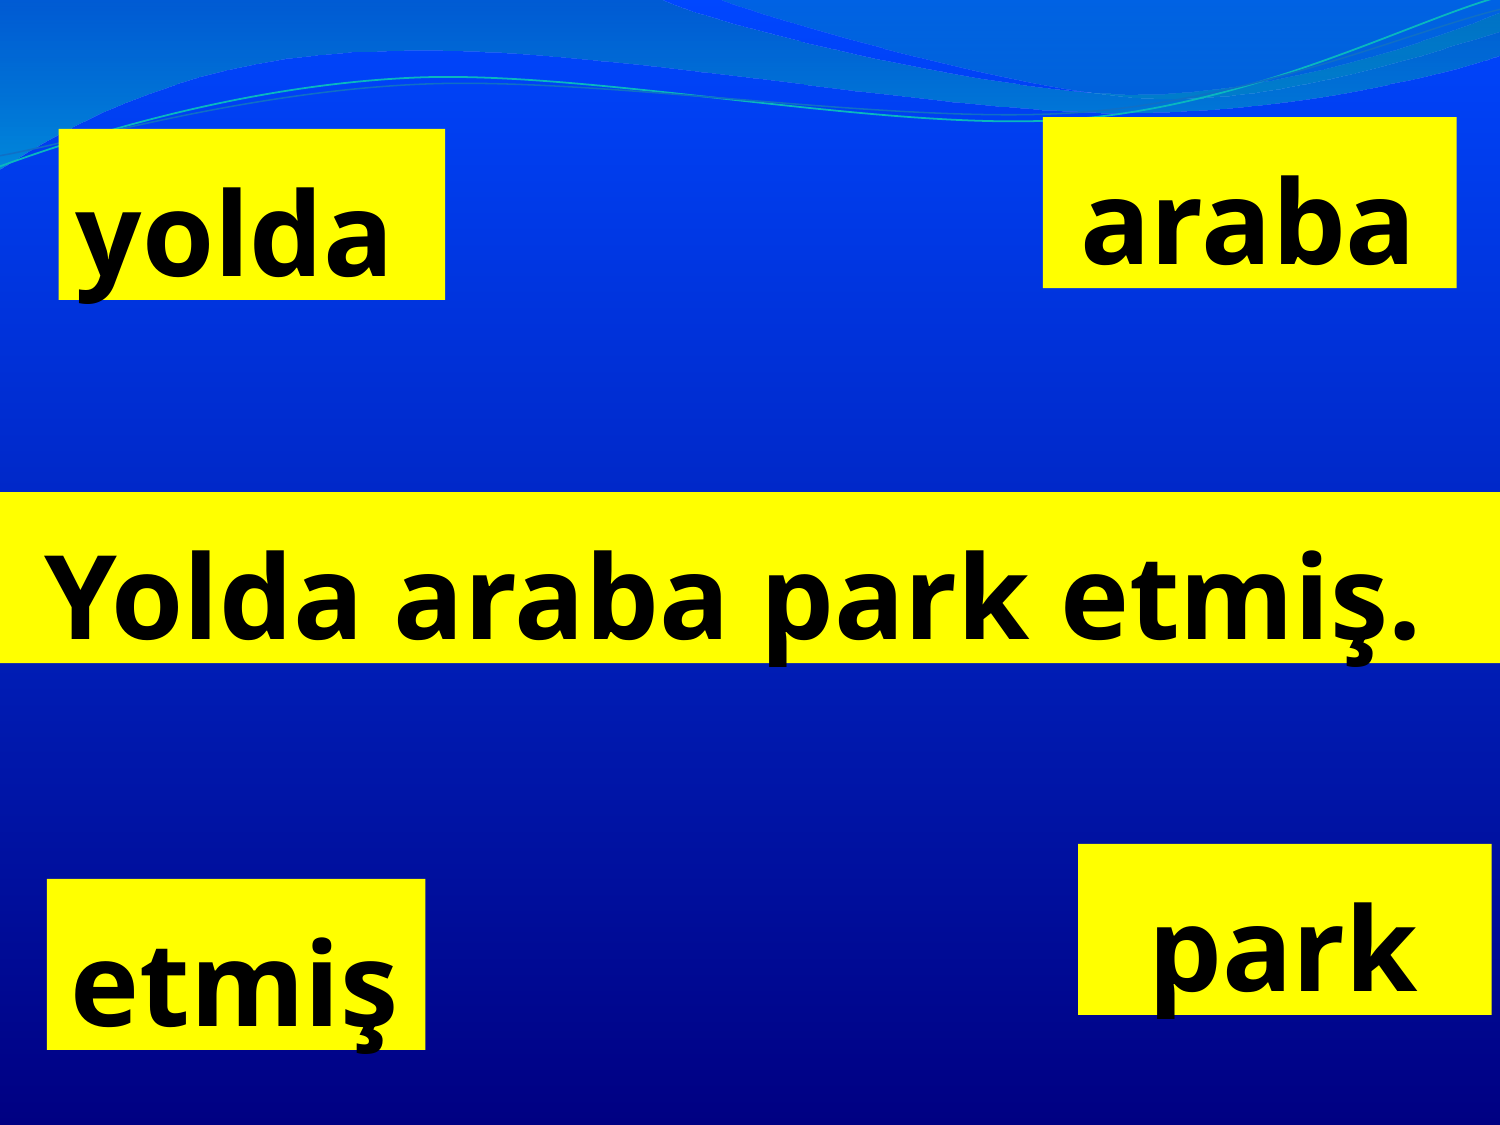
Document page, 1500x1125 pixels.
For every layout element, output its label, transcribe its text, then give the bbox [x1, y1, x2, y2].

text_box etmiş [46, 878, 426, 1050]
text_box araba [1042, 117, 1457, 289]
text_box Yolda araba park etmiş. [0, 492, 1500, 664]
text_box park [1078, 843, 1492, 1015]
title yolda [58, 128, 446, 301]
